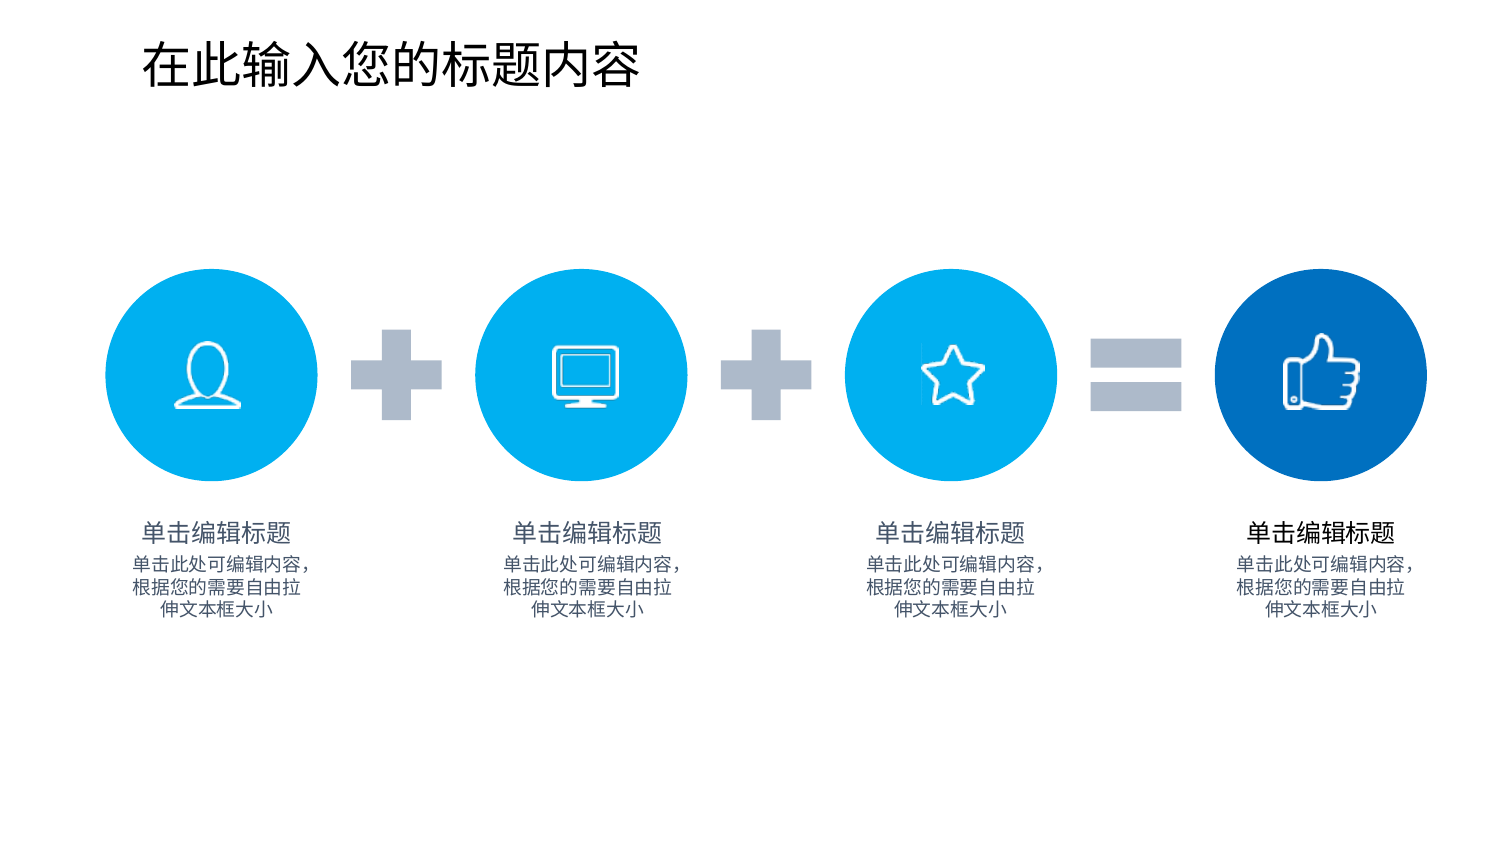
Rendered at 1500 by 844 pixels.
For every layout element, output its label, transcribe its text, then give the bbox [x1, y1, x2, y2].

text_box [351, 329, 442, 421]
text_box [72, 517, 361, 622]
text_box [1090, 338, 1182, 368]
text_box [1176, 517, 1466, 622]
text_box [474, 268, 688, 482]
text_box 在此输入您的标题内容 [125, 26, 740, 102]
text_box [1090, 382, 1182, 412]
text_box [806, 517, 1095, 622]
text_box [720, 329, 812, 421]
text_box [105, 268, 318, 482]
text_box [844, 268, 1058, 482]
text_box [443, 517, 732, 622]
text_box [1214, 268, 1428, 482]
